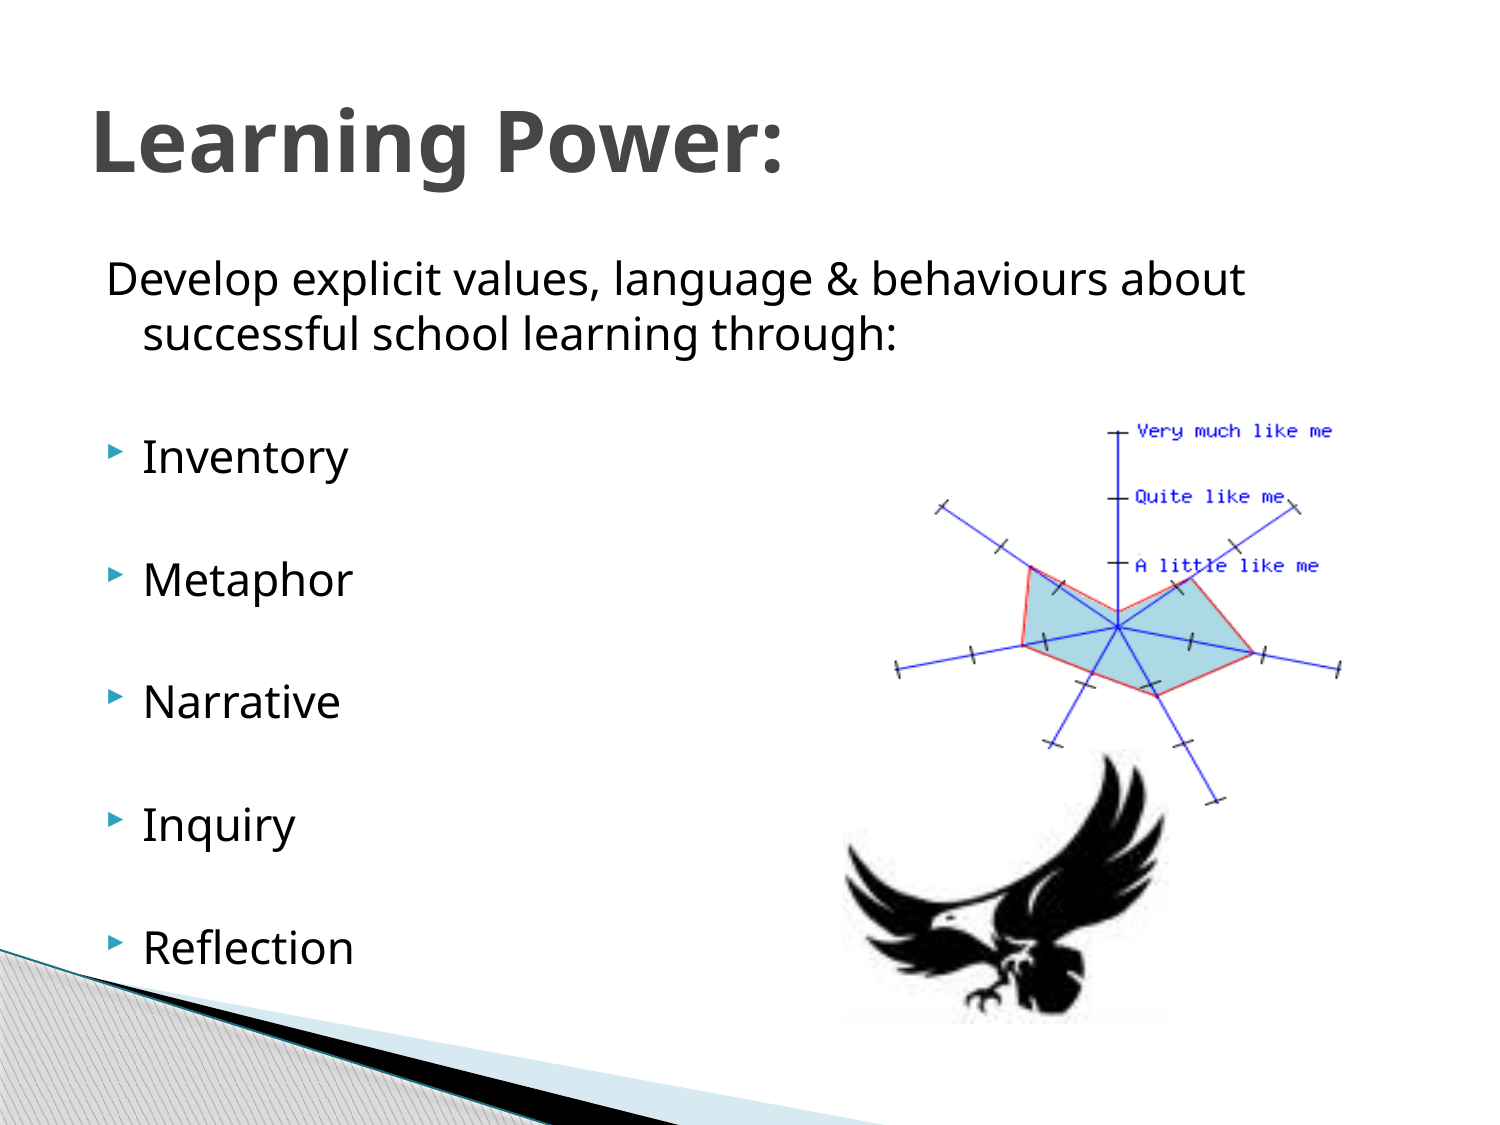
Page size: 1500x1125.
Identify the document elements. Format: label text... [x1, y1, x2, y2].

list Develop explicit values, language & behaviours about successful school learning through: Inventory Metaphor Narrative Inquiry Reflection [75, 243, 1425, 986]
title Learning Power: [75, 45, 1425, 233]
picture [843, 421, 1357, 1024]
